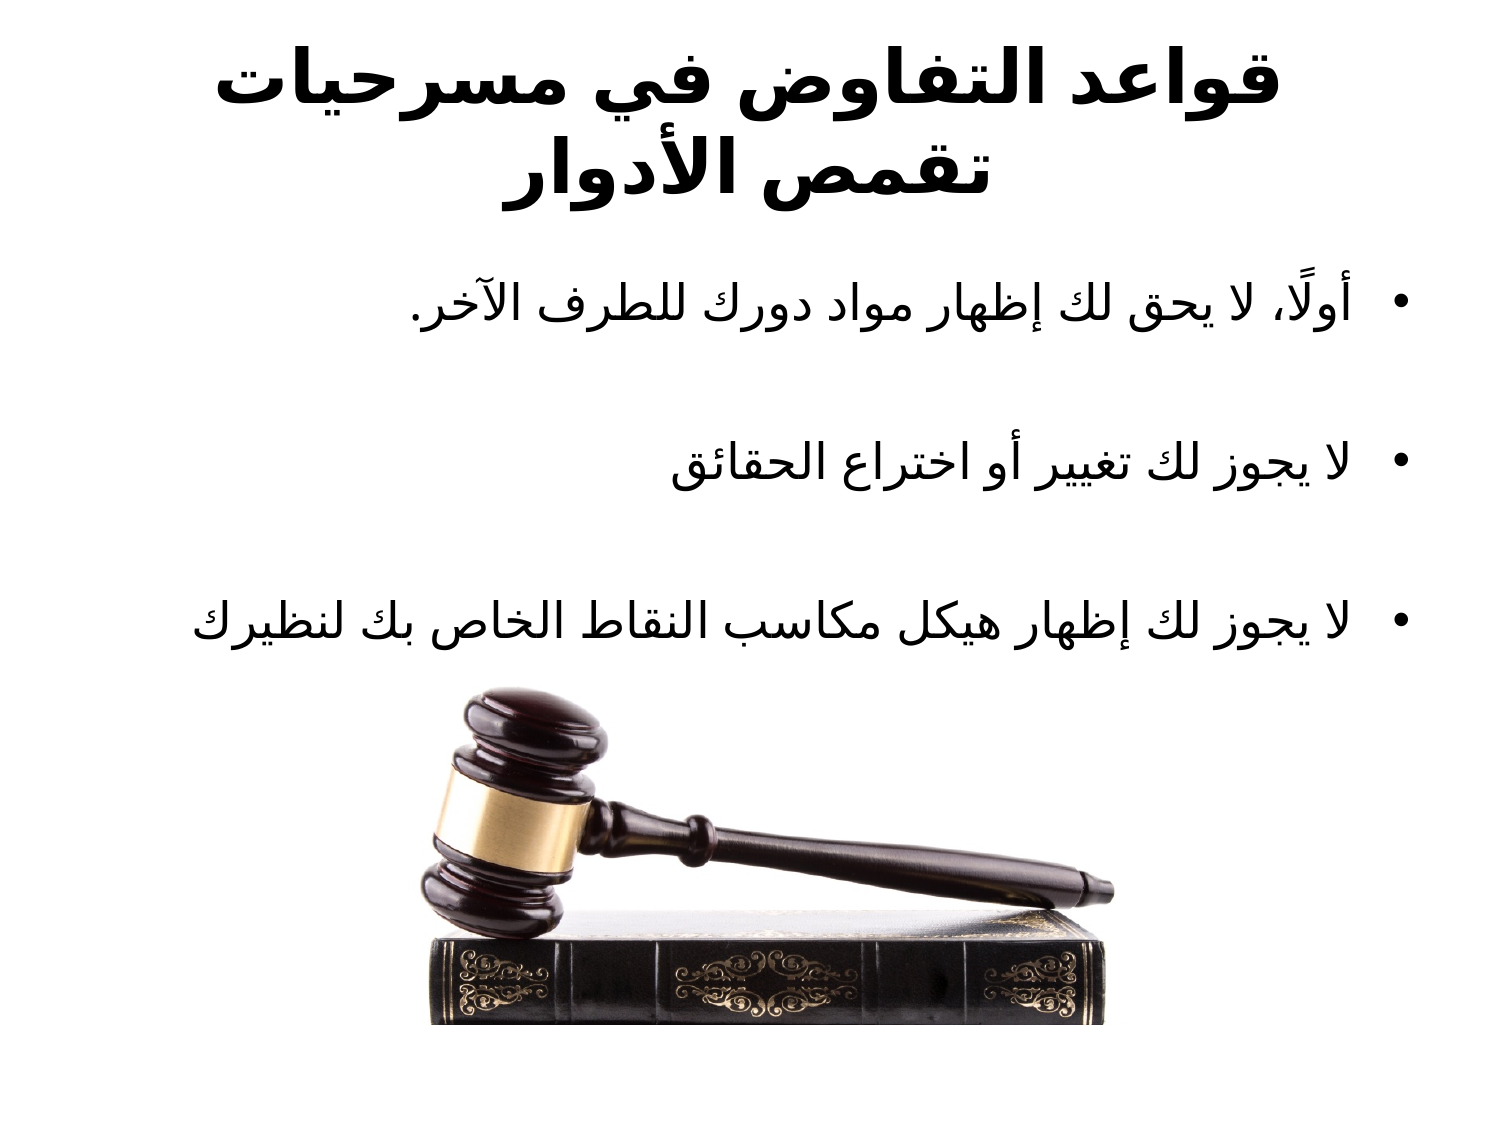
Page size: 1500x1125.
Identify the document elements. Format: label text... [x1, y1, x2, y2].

list أولًا، لا يحق لك إظهار مواد دورك للطرف الآخر. لا يجوز لك تغيير أو اختراع الحقائق لا يجوز لك إظهار هيكل مكاسب النقاط الخاص بك لنظيرك [75, 262, 1425, 1005]
title قواعد التفاوض في مسرحيات تقمص الأدوار [75, 24, 1425, 213]
picture [337, 686, 1163, 1026]
